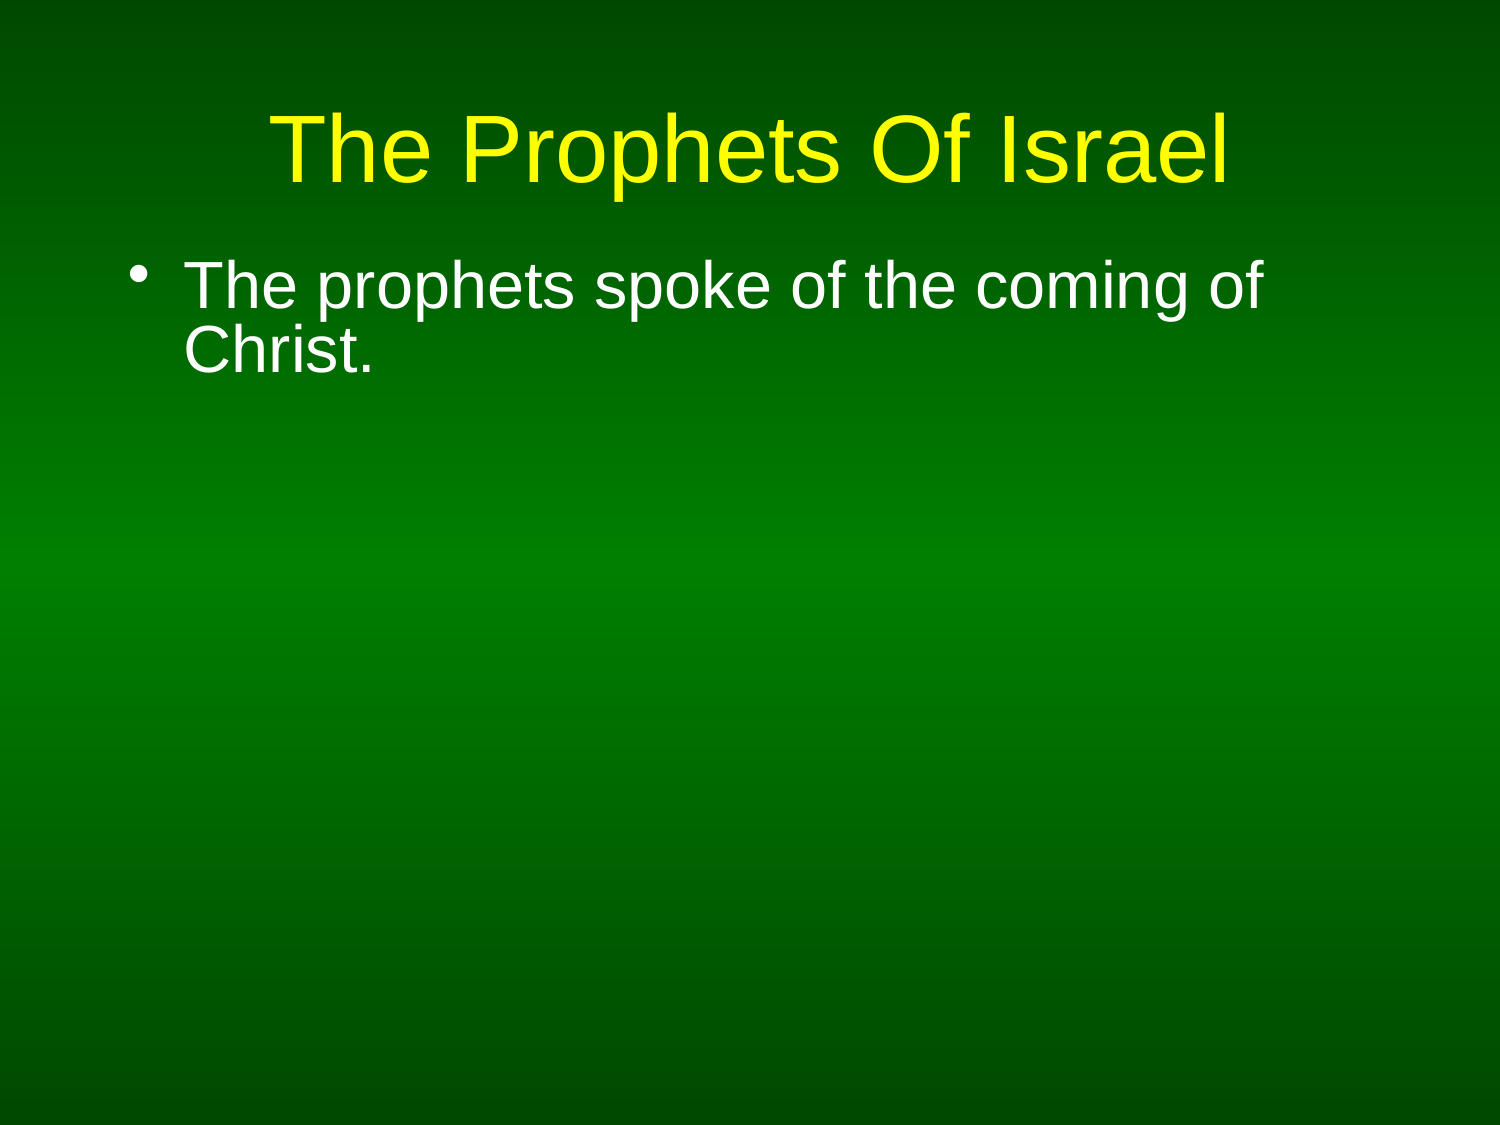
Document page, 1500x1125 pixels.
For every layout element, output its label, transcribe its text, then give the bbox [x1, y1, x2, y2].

list The prophets spoke of the coming of Christ. [112, 249, 1438, 413]
title The Prophets Of Israel [37, 50, 1463, 238]
